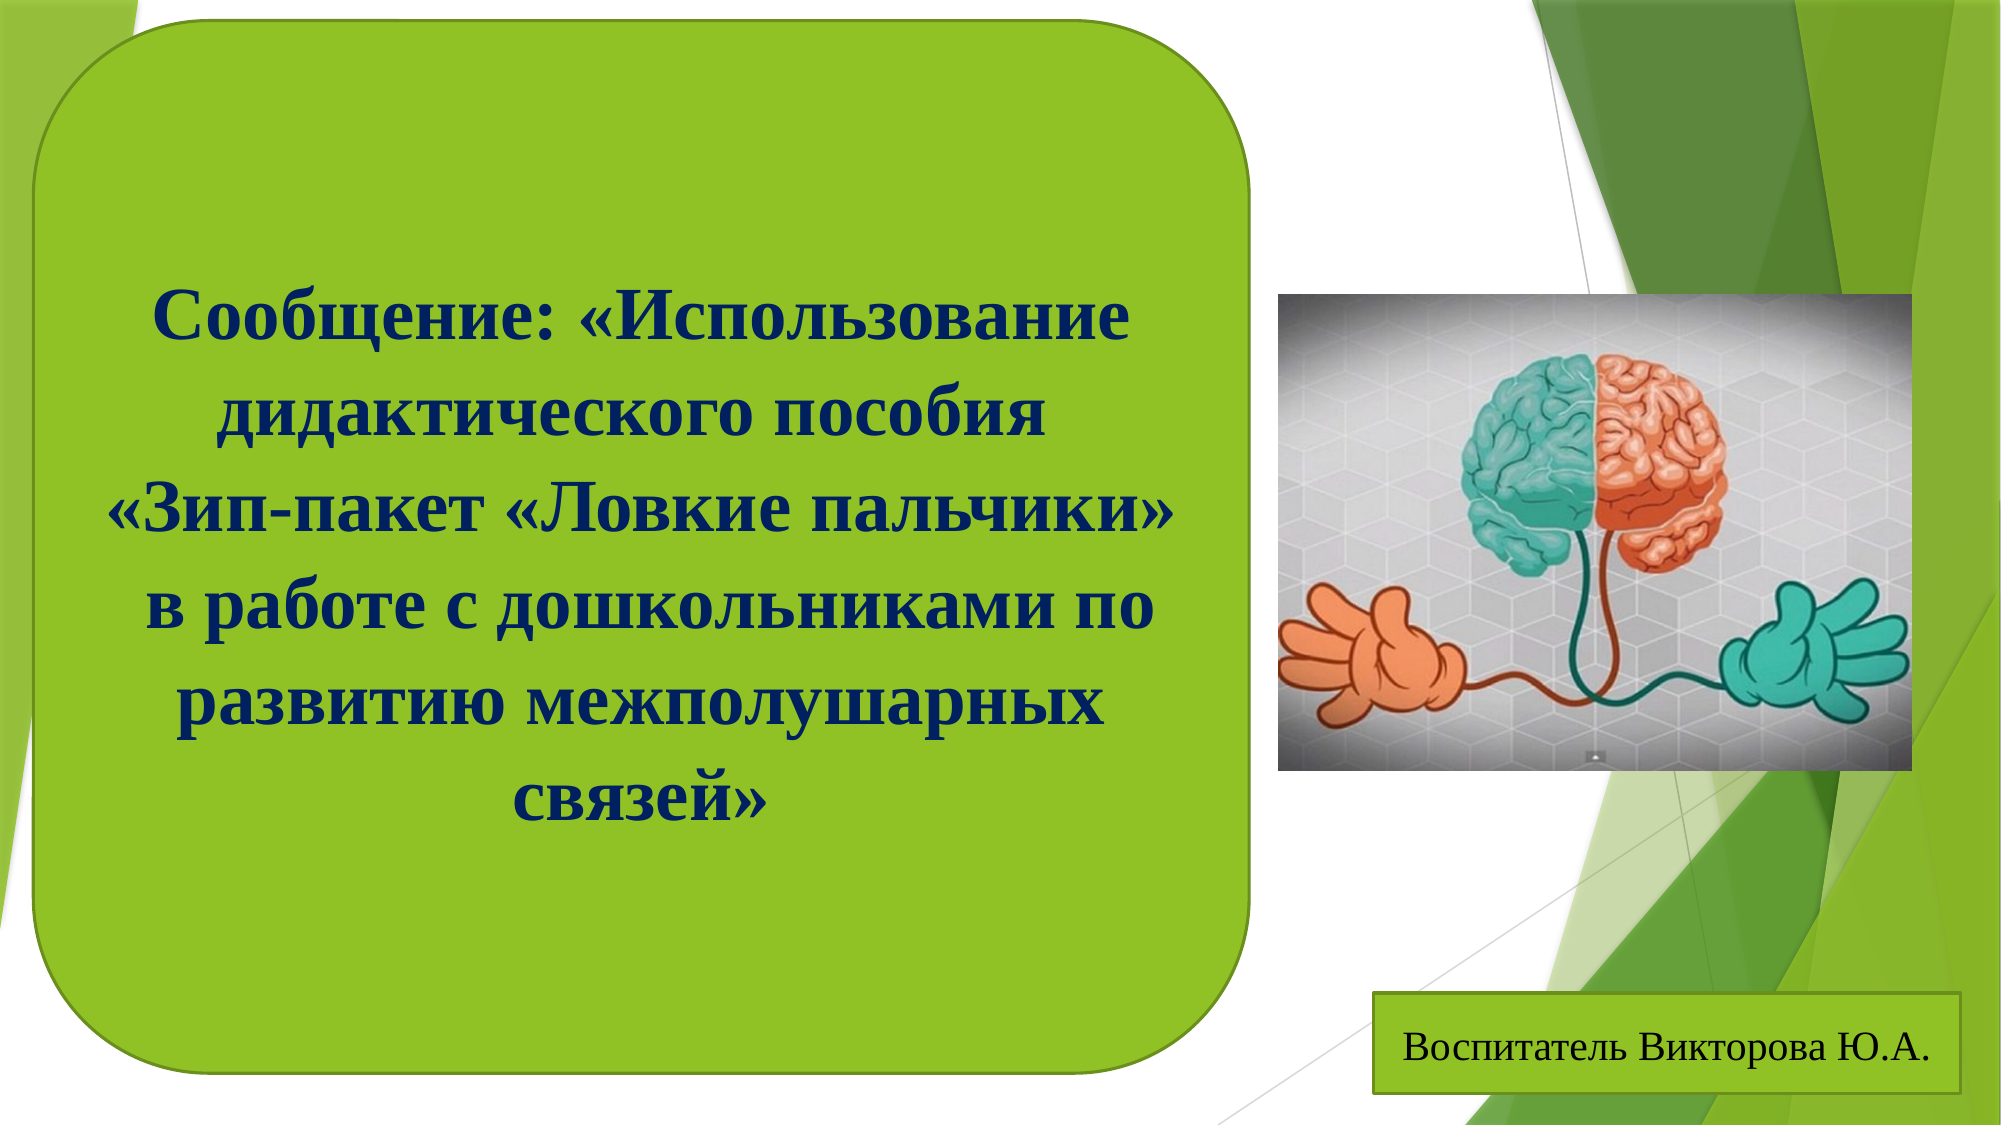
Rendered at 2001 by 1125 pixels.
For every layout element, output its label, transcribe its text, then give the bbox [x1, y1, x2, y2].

text_box Воспитатель Викторова Ю.А. [1372, 991, 1962, 1095]
picture [1277, 294, 1912, 772]
text_box Сообщение: «Использование дидактического пособия «Зип-пакет «Ловкие пальчики» в работе с дошкольниками по развитию межполушарных связей» [31, 18, 1251, 1075]
